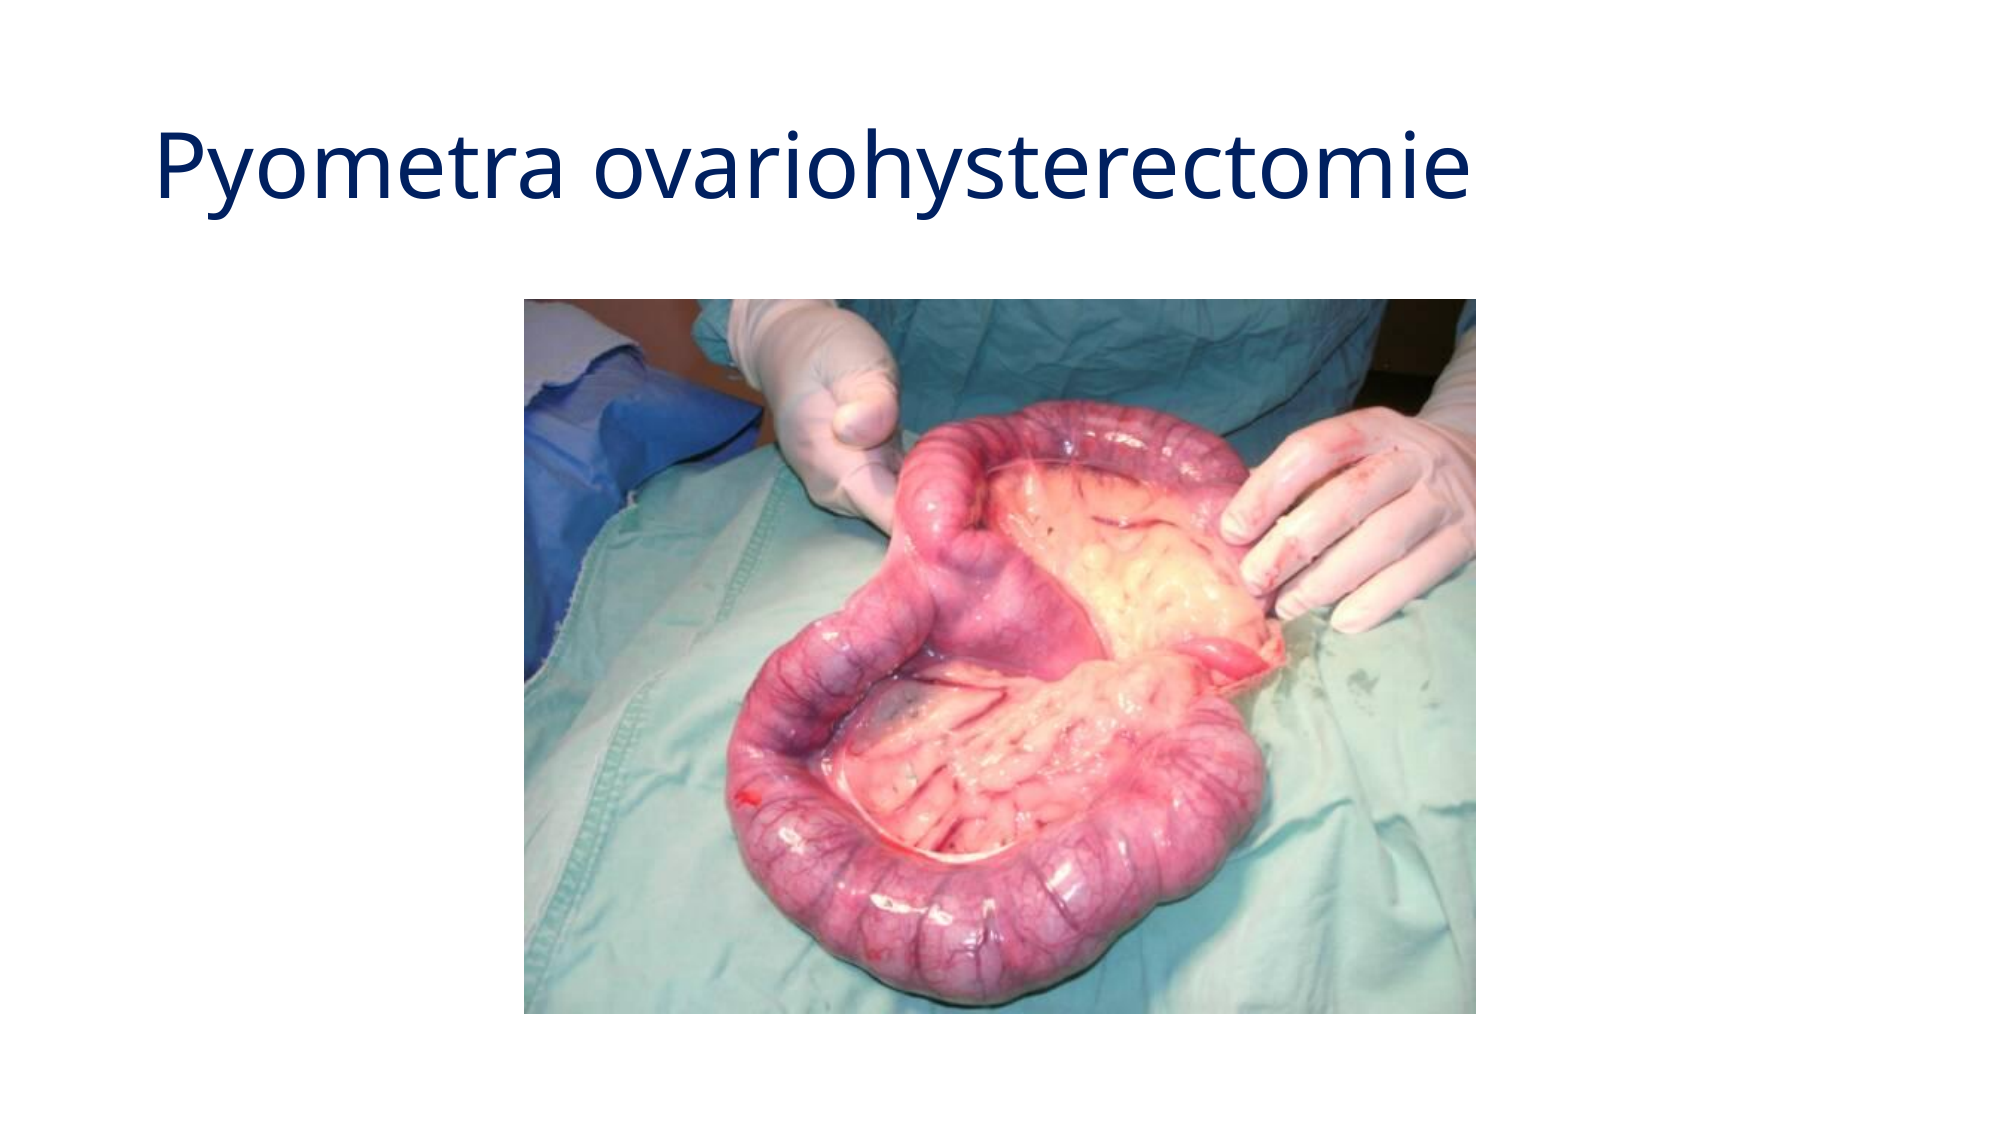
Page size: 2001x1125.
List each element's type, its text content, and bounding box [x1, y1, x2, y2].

title Pyometra ovariohysterectomie [137, 59, 1863, 278]
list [524, 299, 1476, 1014]
